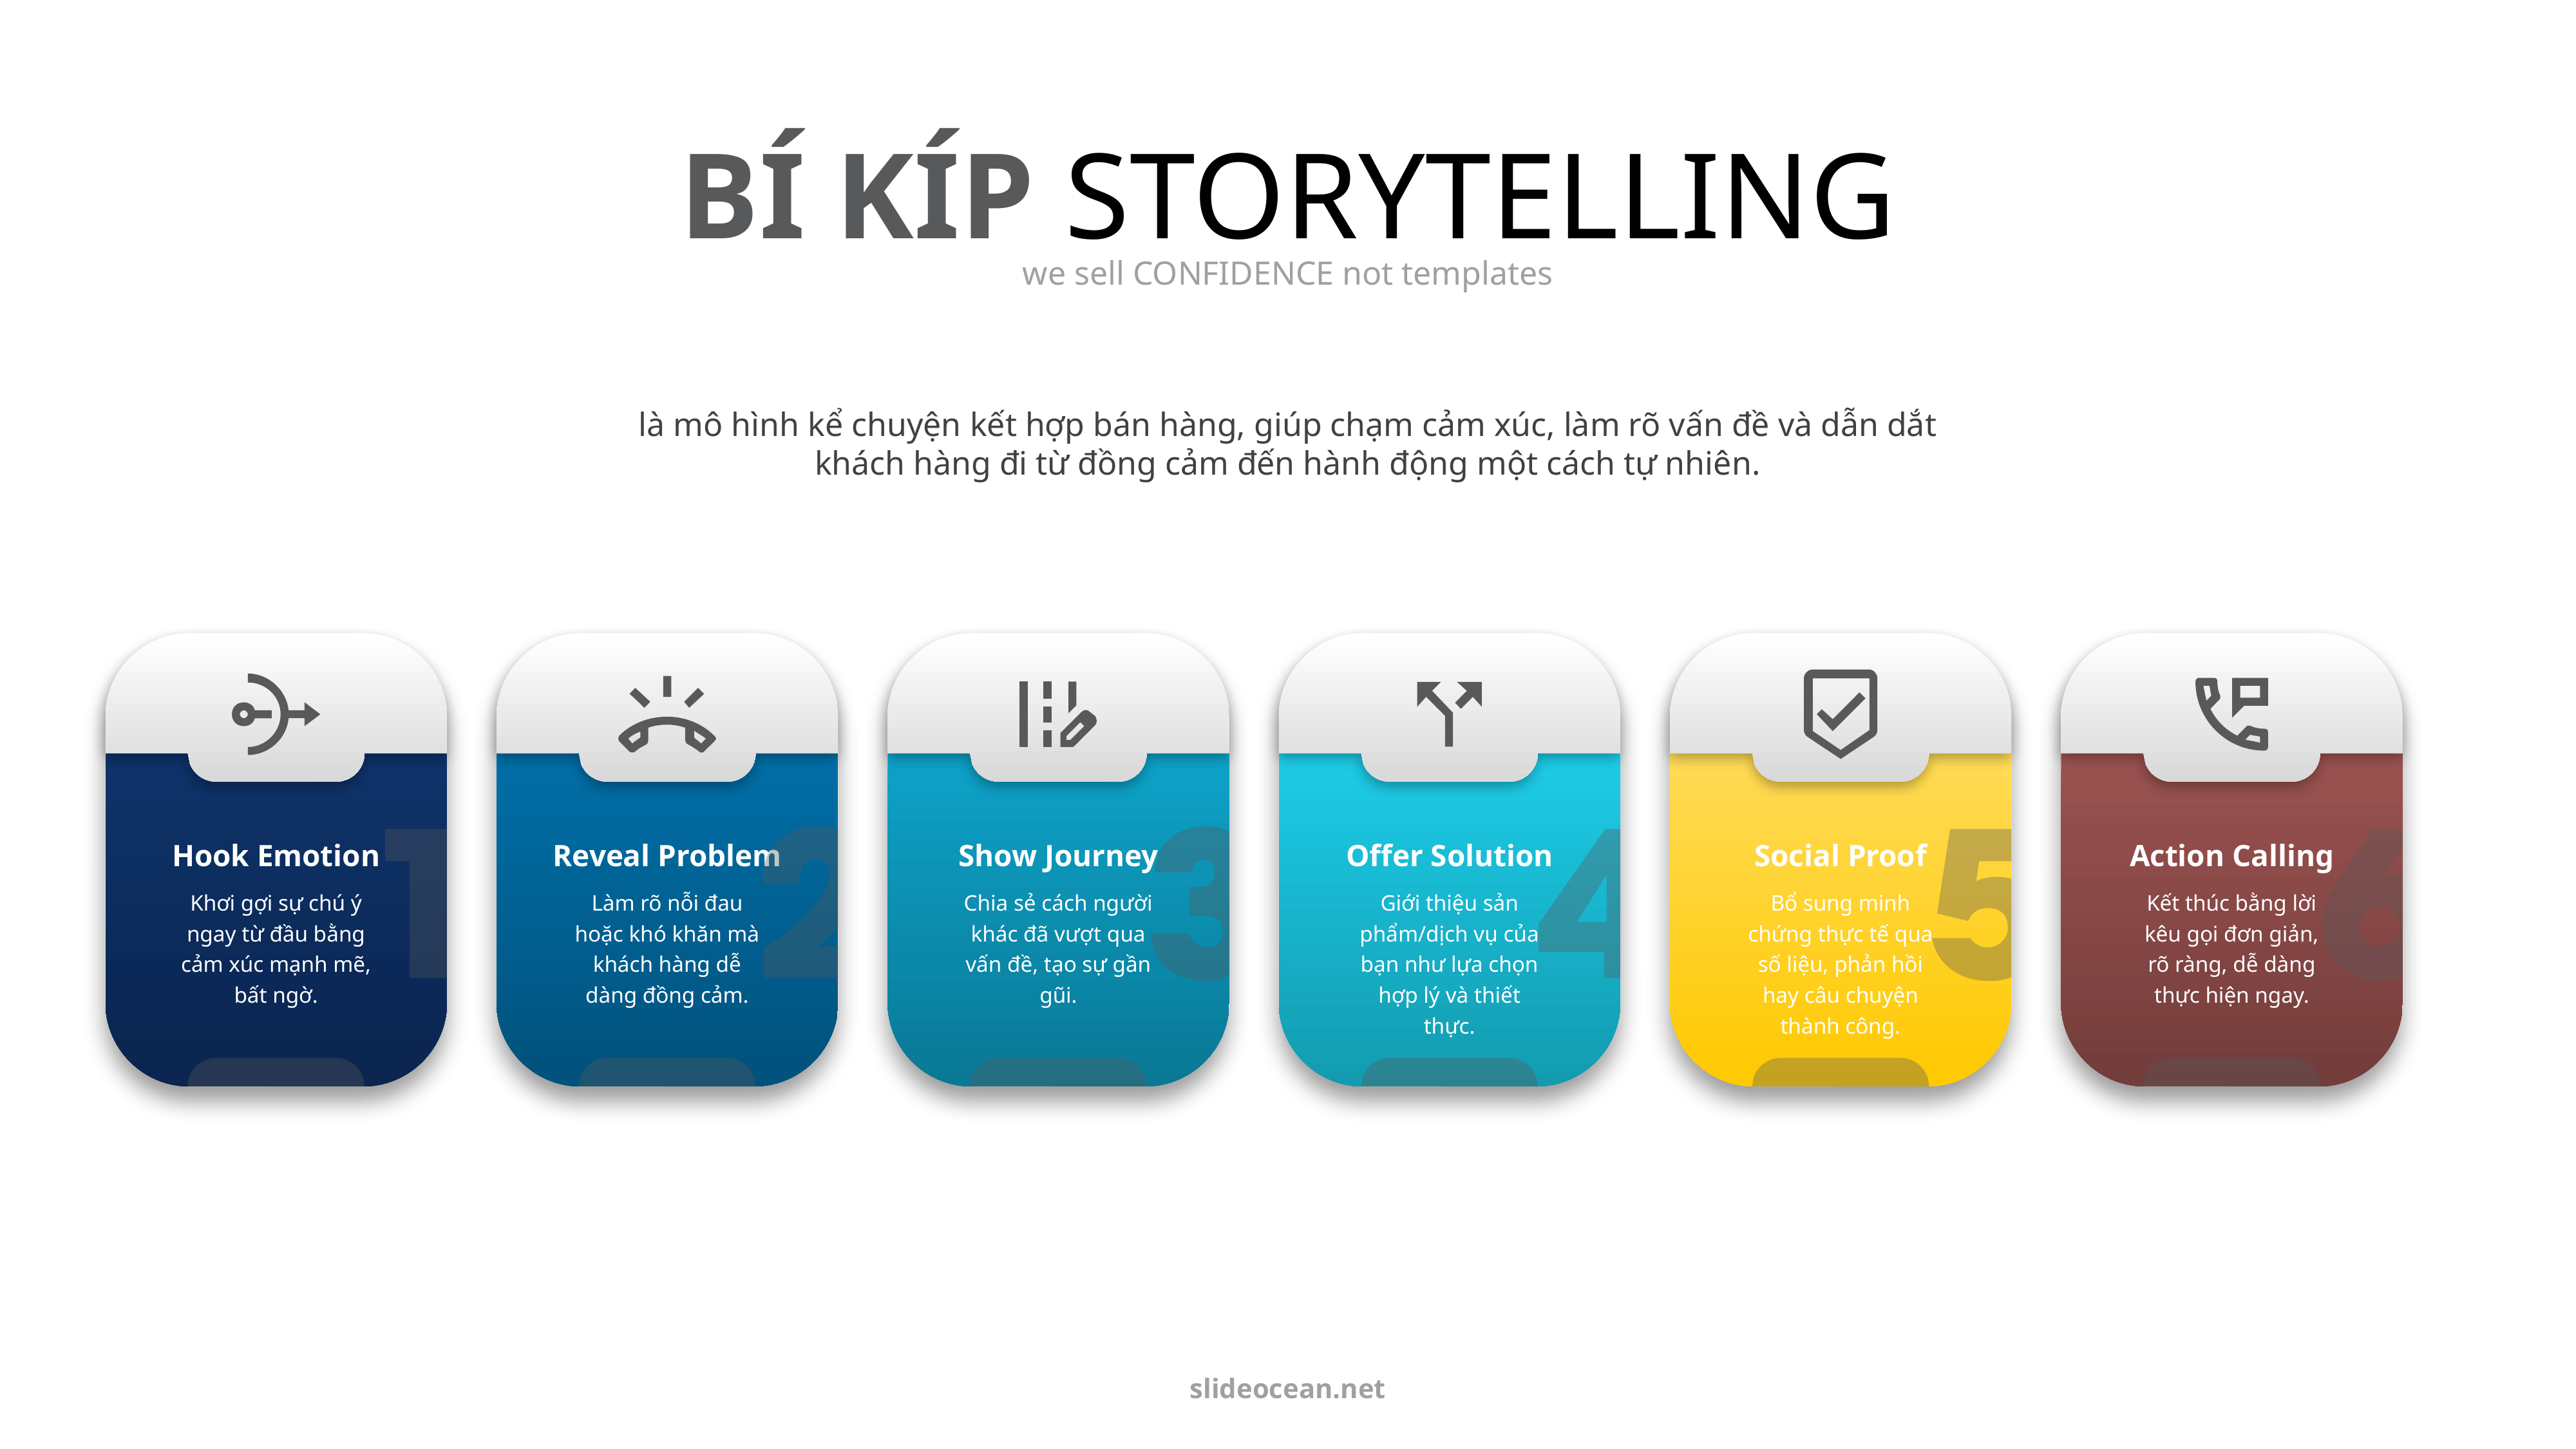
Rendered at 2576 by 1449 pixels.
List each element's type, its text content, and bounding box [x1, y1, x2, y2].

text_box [1278, 632, 1621, 1087]
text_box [231, 673, 321, 755]
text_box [1669, 632, 2012, 1087]
text_box BÍ KÍP STORYTELLING [670, 116, 1906, 267]
text_box we sell CONFIDENCE not templates [1013, 267, 1563, 296]
text_box là mô hình kể chuyện kết hợp bán hàng, giúp chạm cảm xúc, làm rõ vấn đề và dẫn dắt khách hàng đi từ đồng cảm đến hành động một cách tự nhiên. [627, 399, 1949, 486]
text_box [1019, 681, 1098, 748]
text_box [496, 632, 838, 1087]
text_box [887, 632, 1230, 1087]
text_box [105, 632, 448, 1087]
text_box slideocean.net [1180, 1367, 1396, 1409]
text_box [2060, 632, 2403, 1087]
